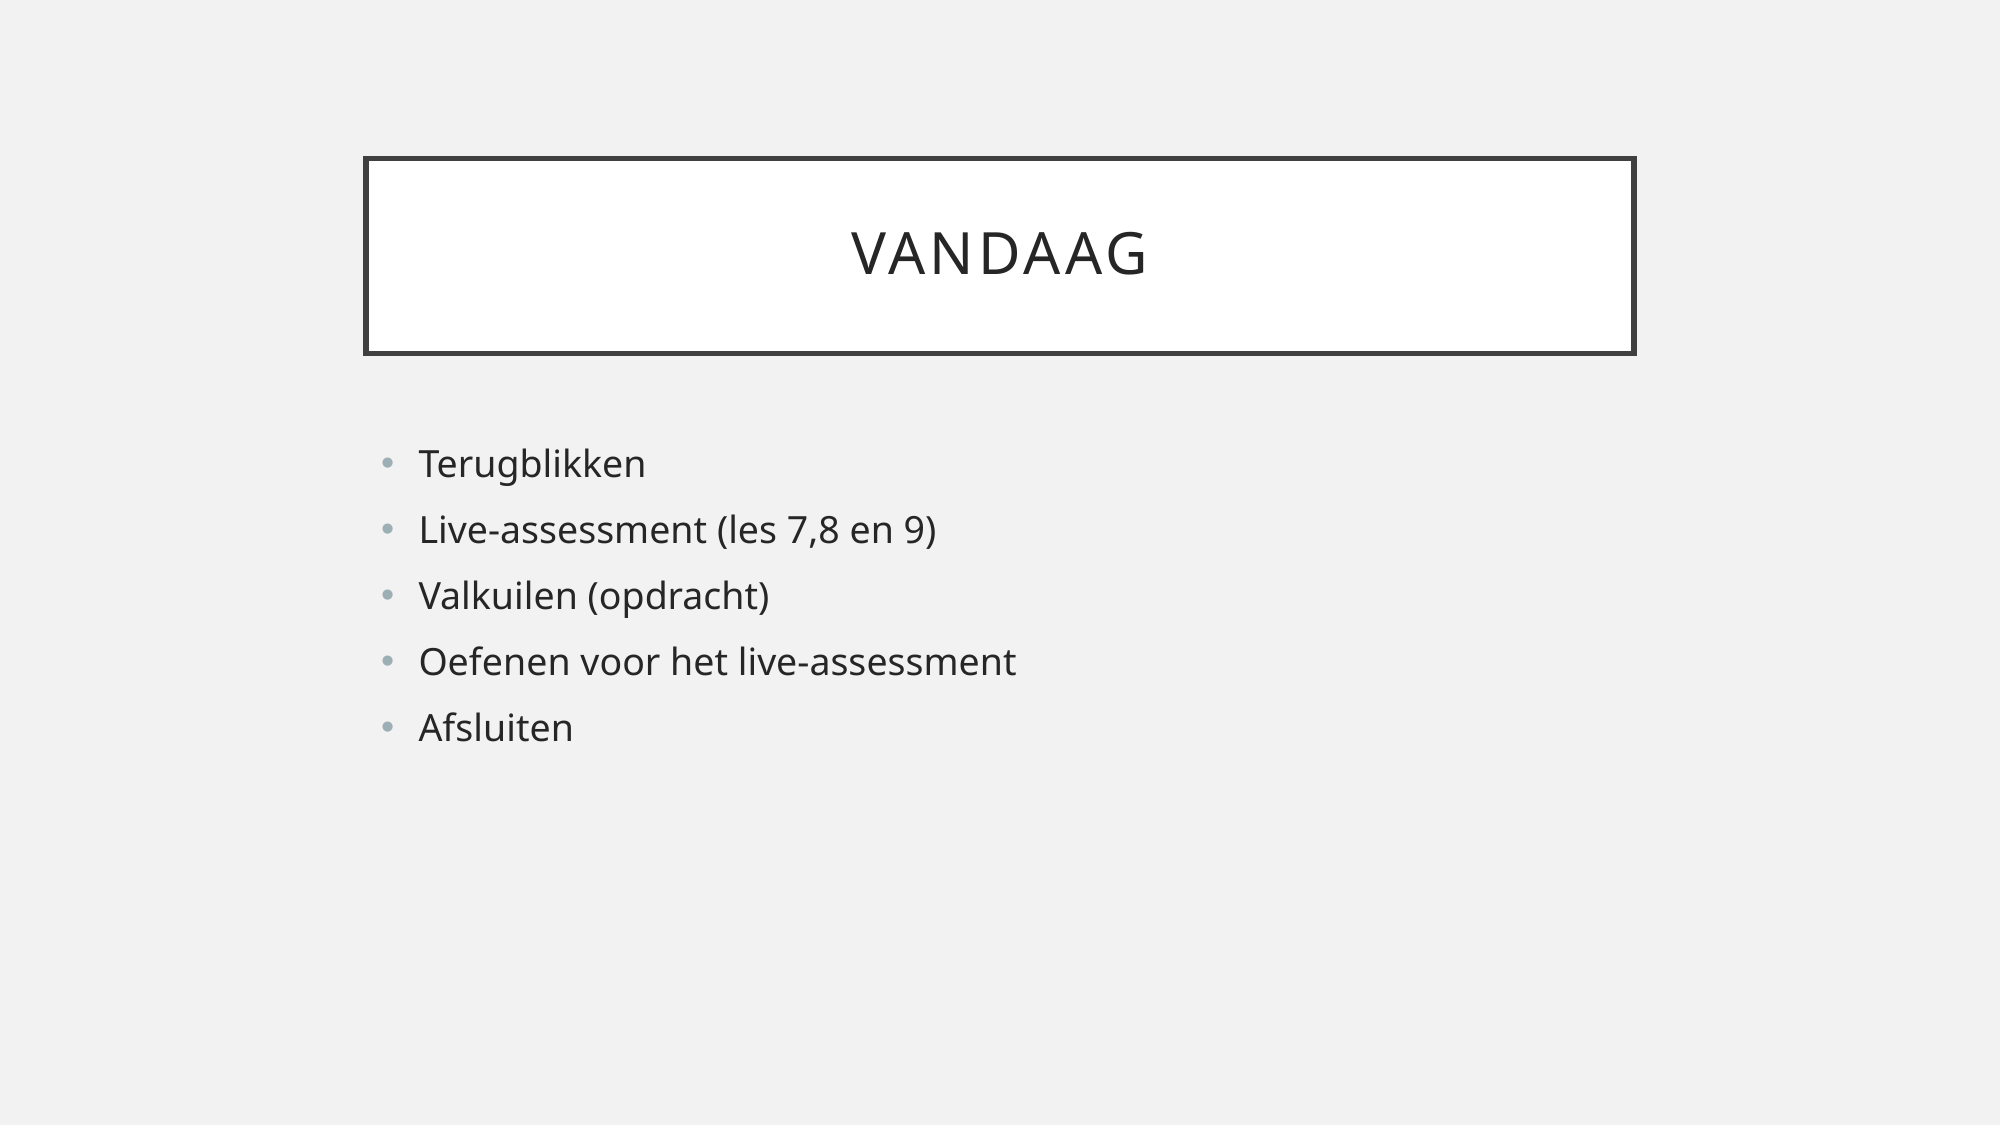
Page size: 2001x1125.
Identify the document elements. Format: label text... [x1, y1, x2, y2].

title vandaag [363, 156, 1637, 356]
list Terugblikken Live-assessment (les 7,8 en 9) Valkuilen (opdracht) Oefenen voor het live-assessment Afsluiten [366, 432, 1634, 942]
